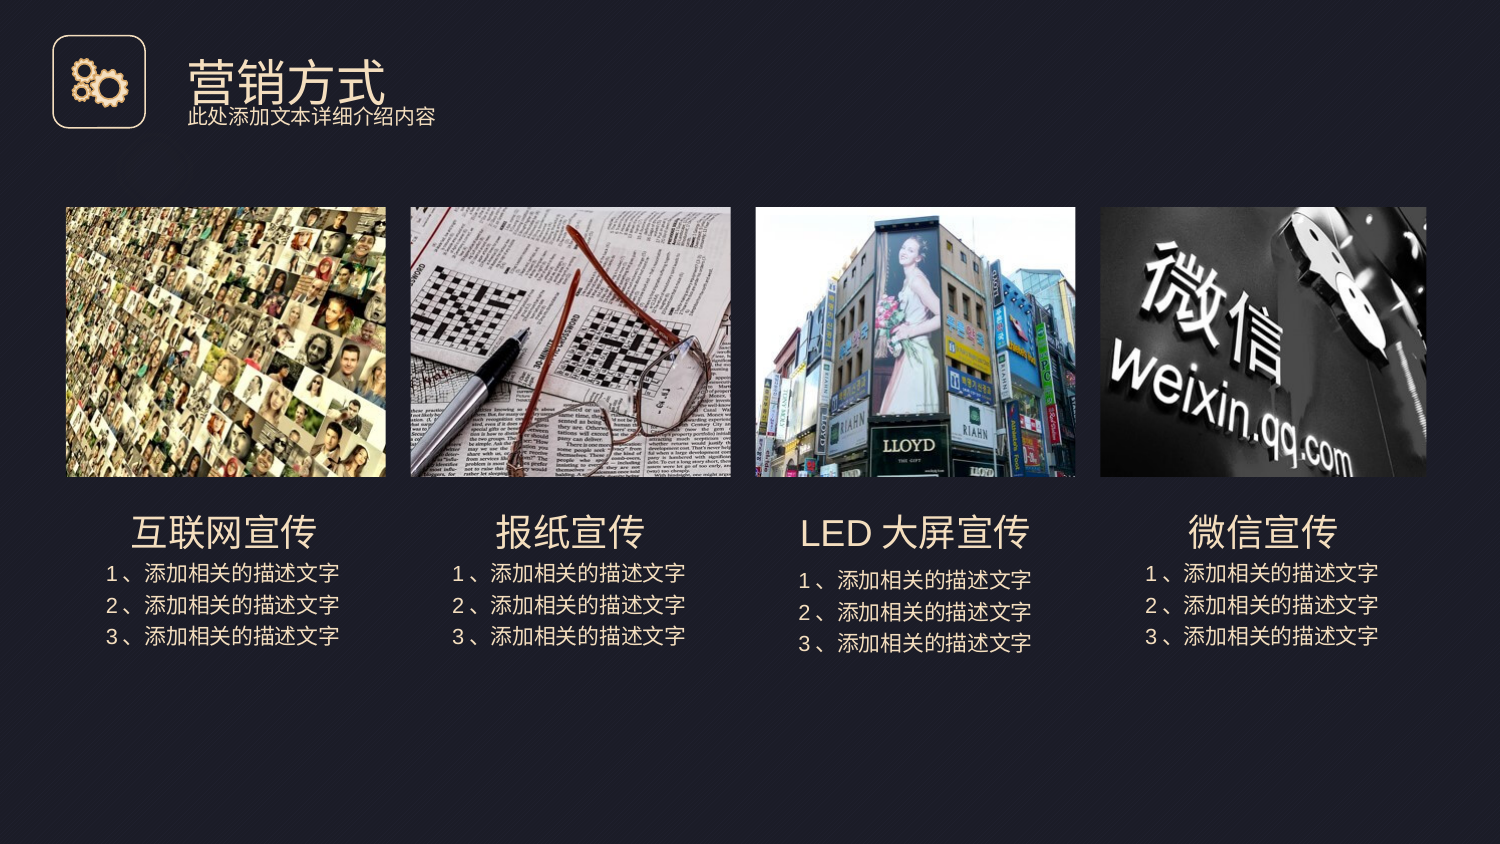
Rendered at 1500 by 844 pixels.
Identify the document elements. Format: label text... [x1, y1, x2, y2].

text_box 1、添加相关的描述文字 2、添加相关的描述文字 3、添加相关的描述文字 [1130, 561, 1397, 657]
text_box [754, 205, 1078, 479]
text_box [52, 35, 146, 129]
text_box [64, 205, 388, 479]
text_box 互联网宣传 [90, 492, 359, 561]
text_box 1、添加相关的描述文字 2、添加相关的描述文字 3、添加相关的描述文字 [437, 561, 704, 657]
text_box [409, 205, 733, 479]
text_box 报纸宣传 [436, 492, 705, 561]
text_box 1、添加相关的描述文字 2、添加相关的描述文字 3、添加相关的描述文字 [783, 554, 1051, 664]
text_box 微信宣传 [1129, 492, 1398, 561]
text_box 此处添加文本详细介绍内容 [172, 91, 457, 134]
text_box 1、添加相关的描述文字 2、添加相关的描述文字 3、添加相关的描述文字 [91, 561, 358, 657]
text_box 营销方式 [171, 32, 404, 119]
text_box [1098, 205, 1428, 479]
text_box LED大屏宣传 [781, 492, 1050, 561]
